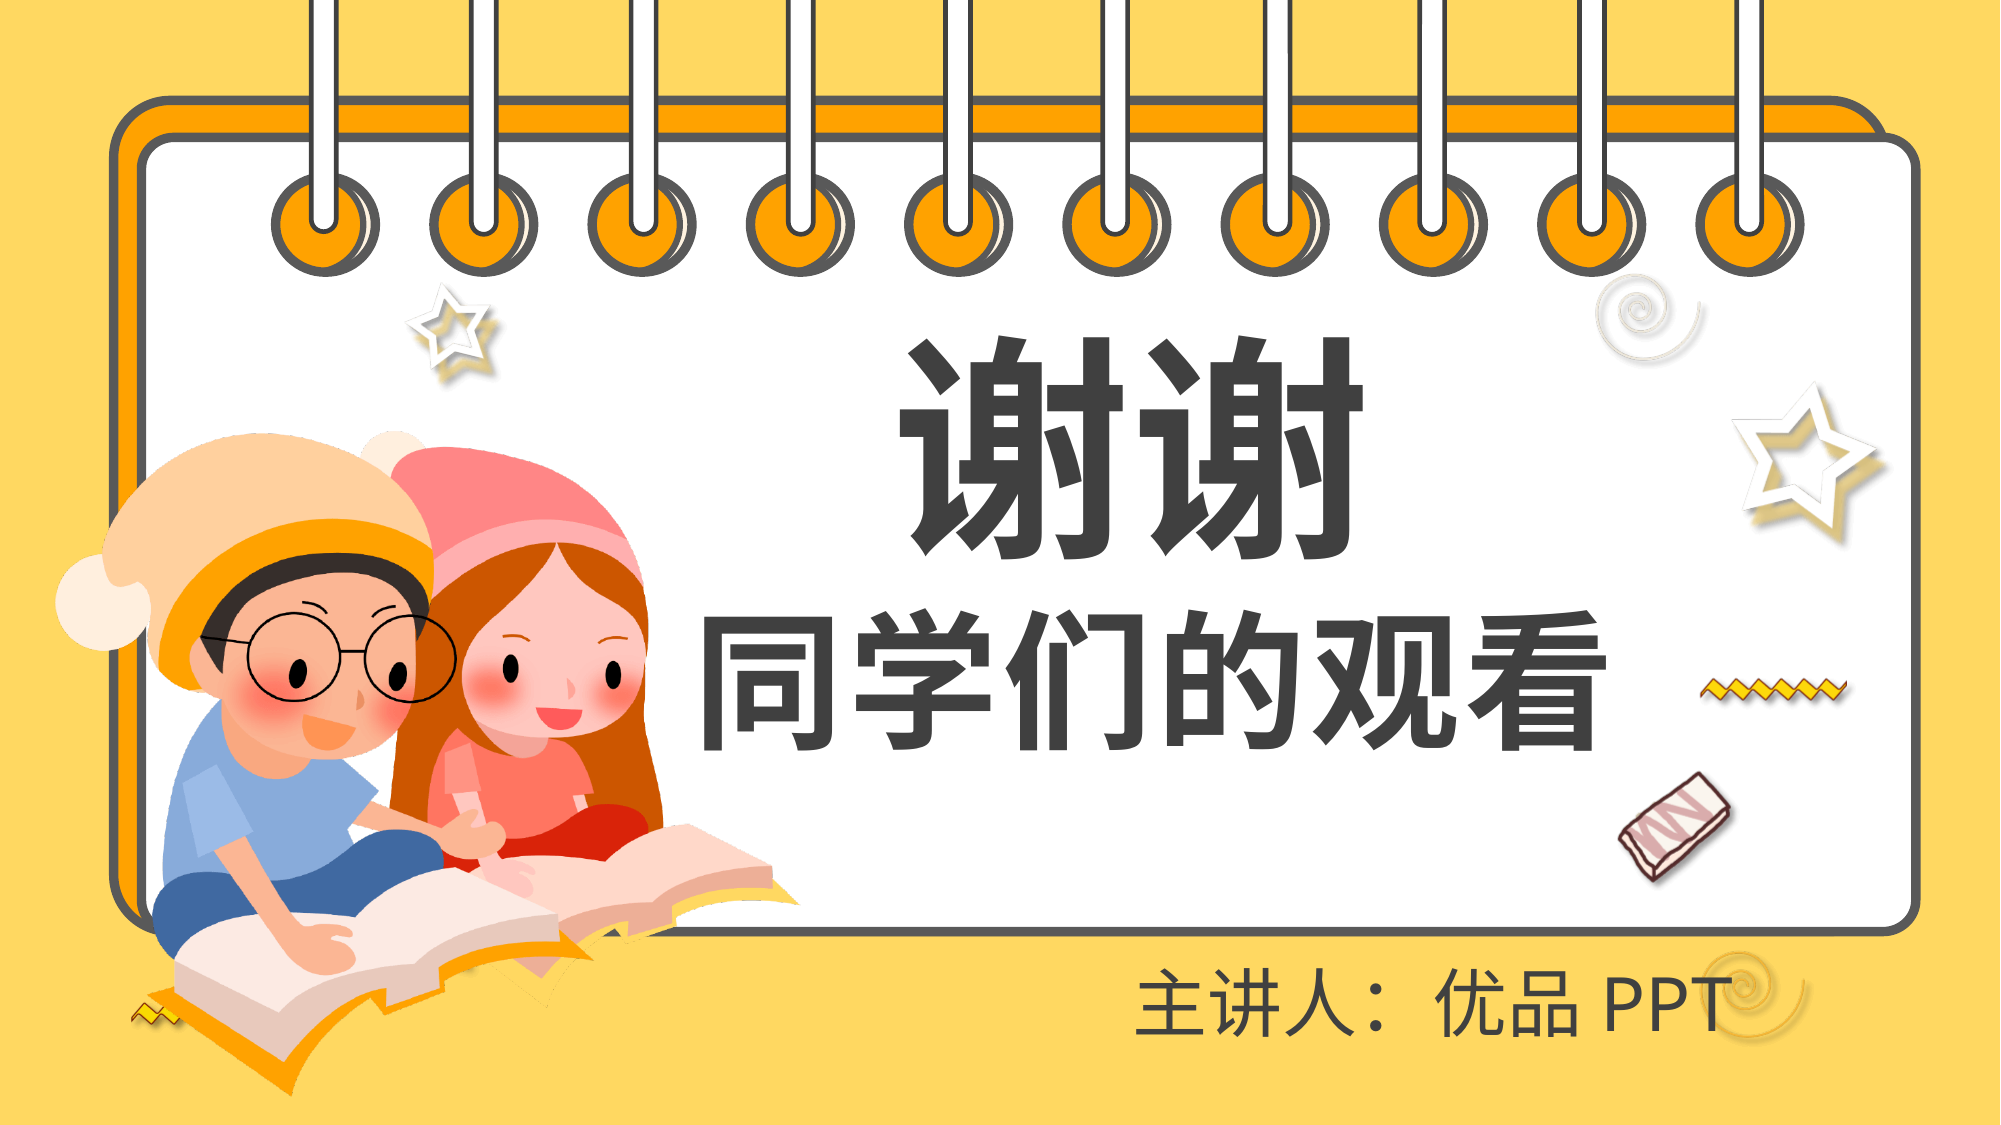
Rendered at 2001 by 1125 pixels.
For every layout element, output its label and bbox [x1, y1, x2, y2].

text_box [30, 0, 2000, 1125]
picture [29, 390, 858, 1125]
